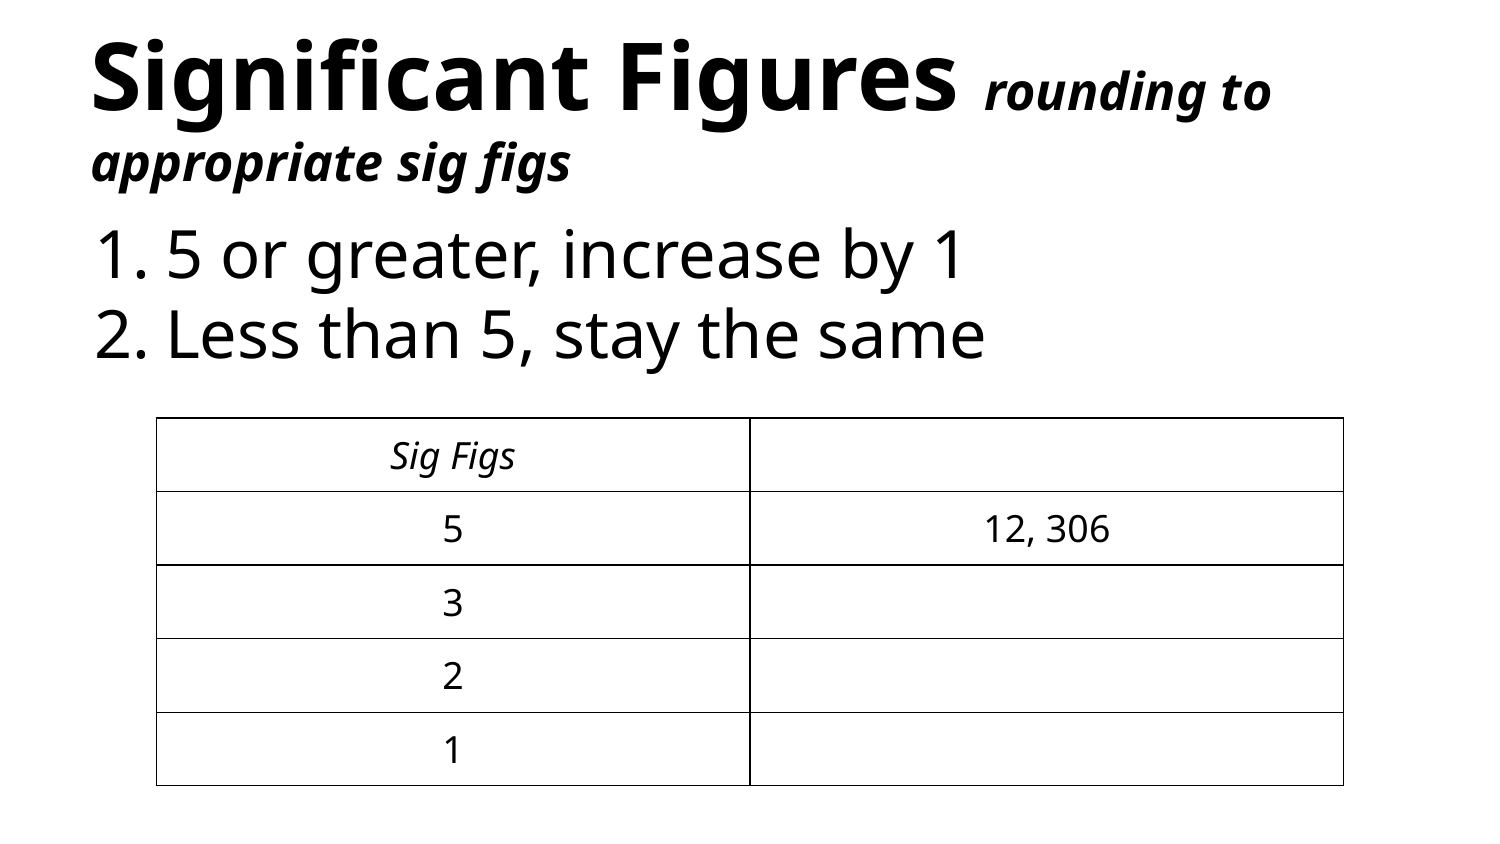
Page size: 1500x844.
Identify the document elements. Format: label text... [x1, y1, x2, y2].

table_cell 2 [157, 639, 749, 712]
table_cell [751, 639, 1343, 712]
table_cell 1 [157, 713, 749, 785]
table_cell [751, 713, 1343, 785]
table_header Sig Figs [157, 419, 749, 491]
table_cell 12, 306 [751, 492, 1343, 564]
table_cell [751, 566, 1343, 638]
table_cell 3 [157, 566, 749, 638]
table_cell 5 [157, 492, 749, 564]
list 5 or greater, increase by 1 Less than 5, stay the same [75, 196, 1425, 754]
table_header [751, 419, 1343, 491]
title Significant Figures rounding to appropriate sig figs [75, 33, 1475, 175]
